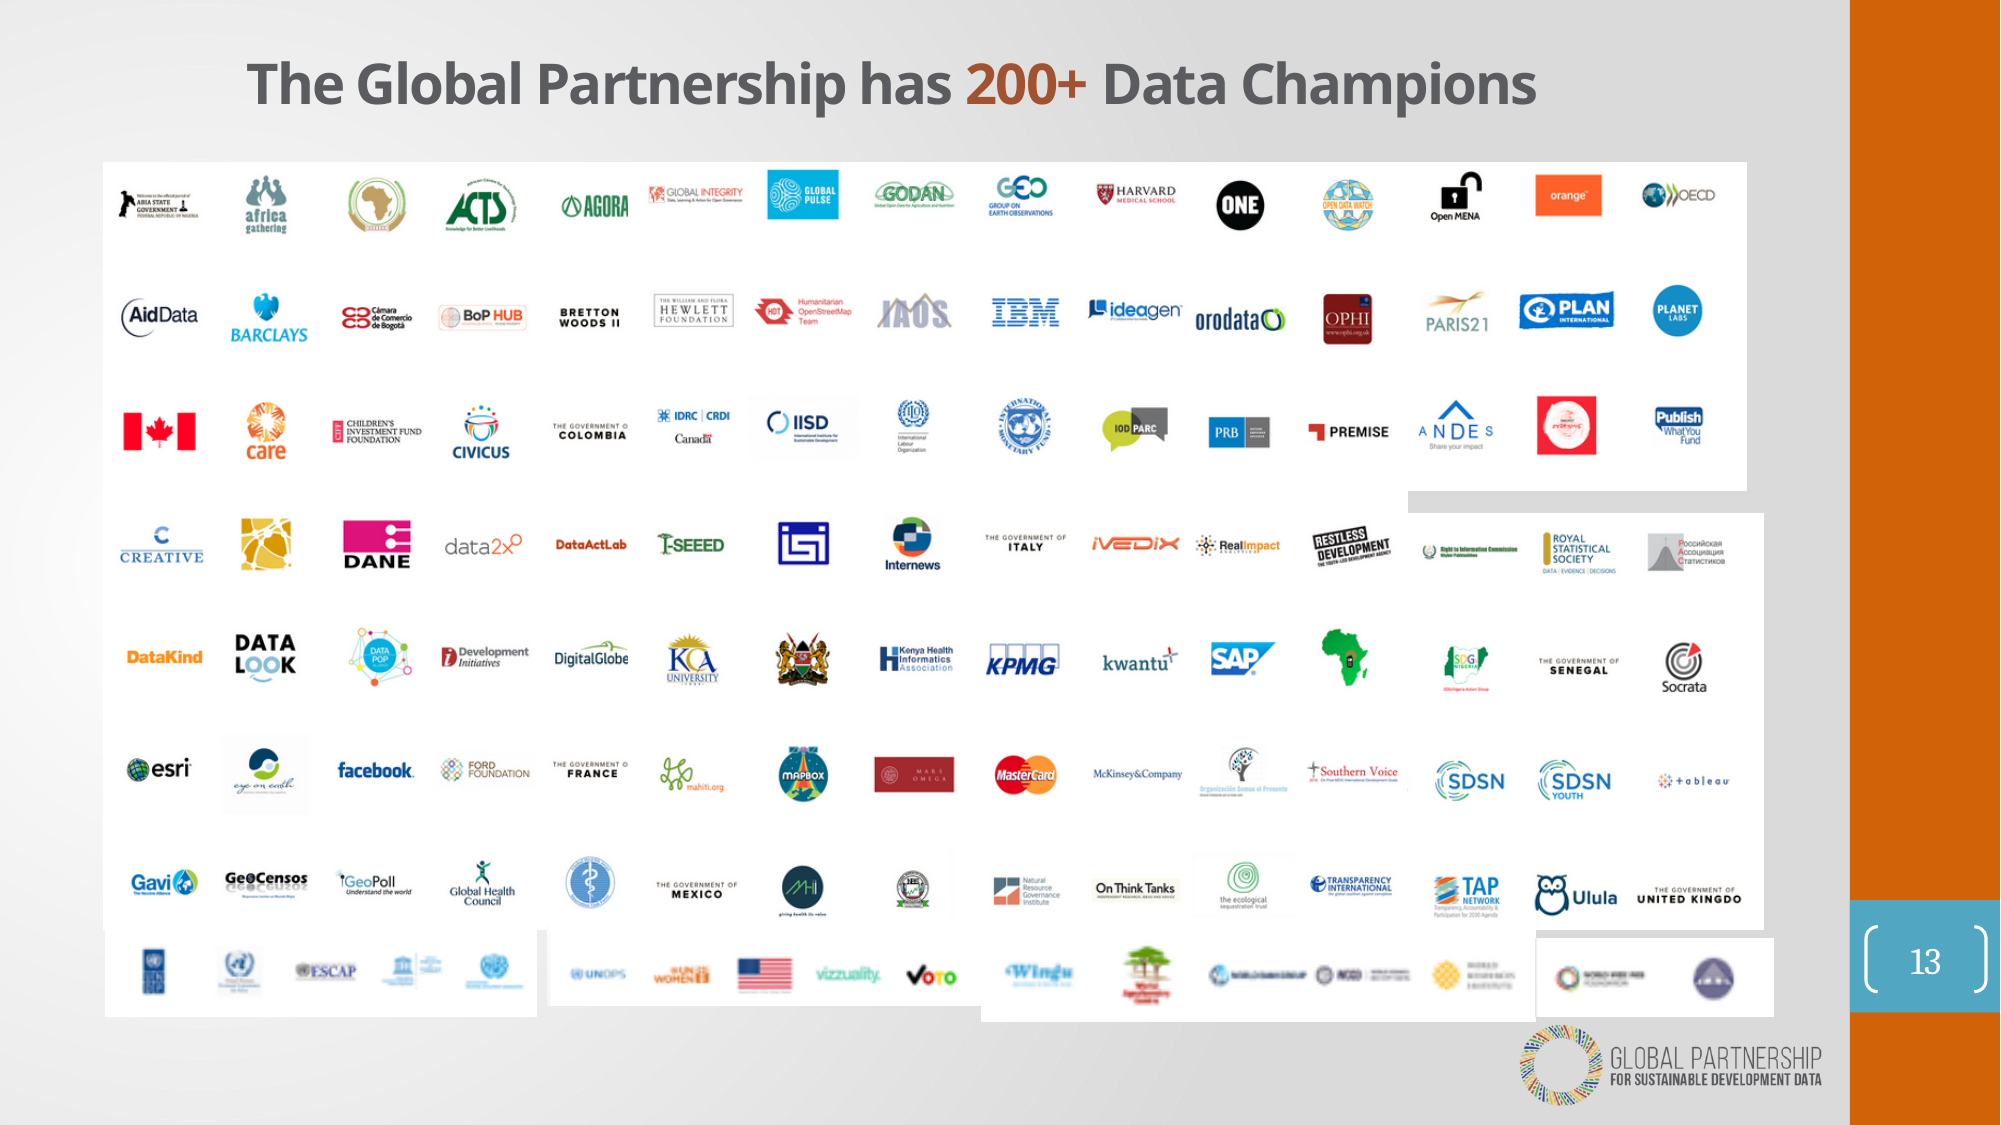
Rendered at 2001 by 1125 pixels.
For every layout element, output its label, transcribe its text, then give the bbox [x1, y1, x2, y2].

title The Global Partnership has 200+ Data Champions [142, 44, 1643, 128]
picture [1518, 1023, 1823, 1107]
text_box 13 [1865, 926, 1987, 992]
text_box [102, 162, 1774, 1022]
